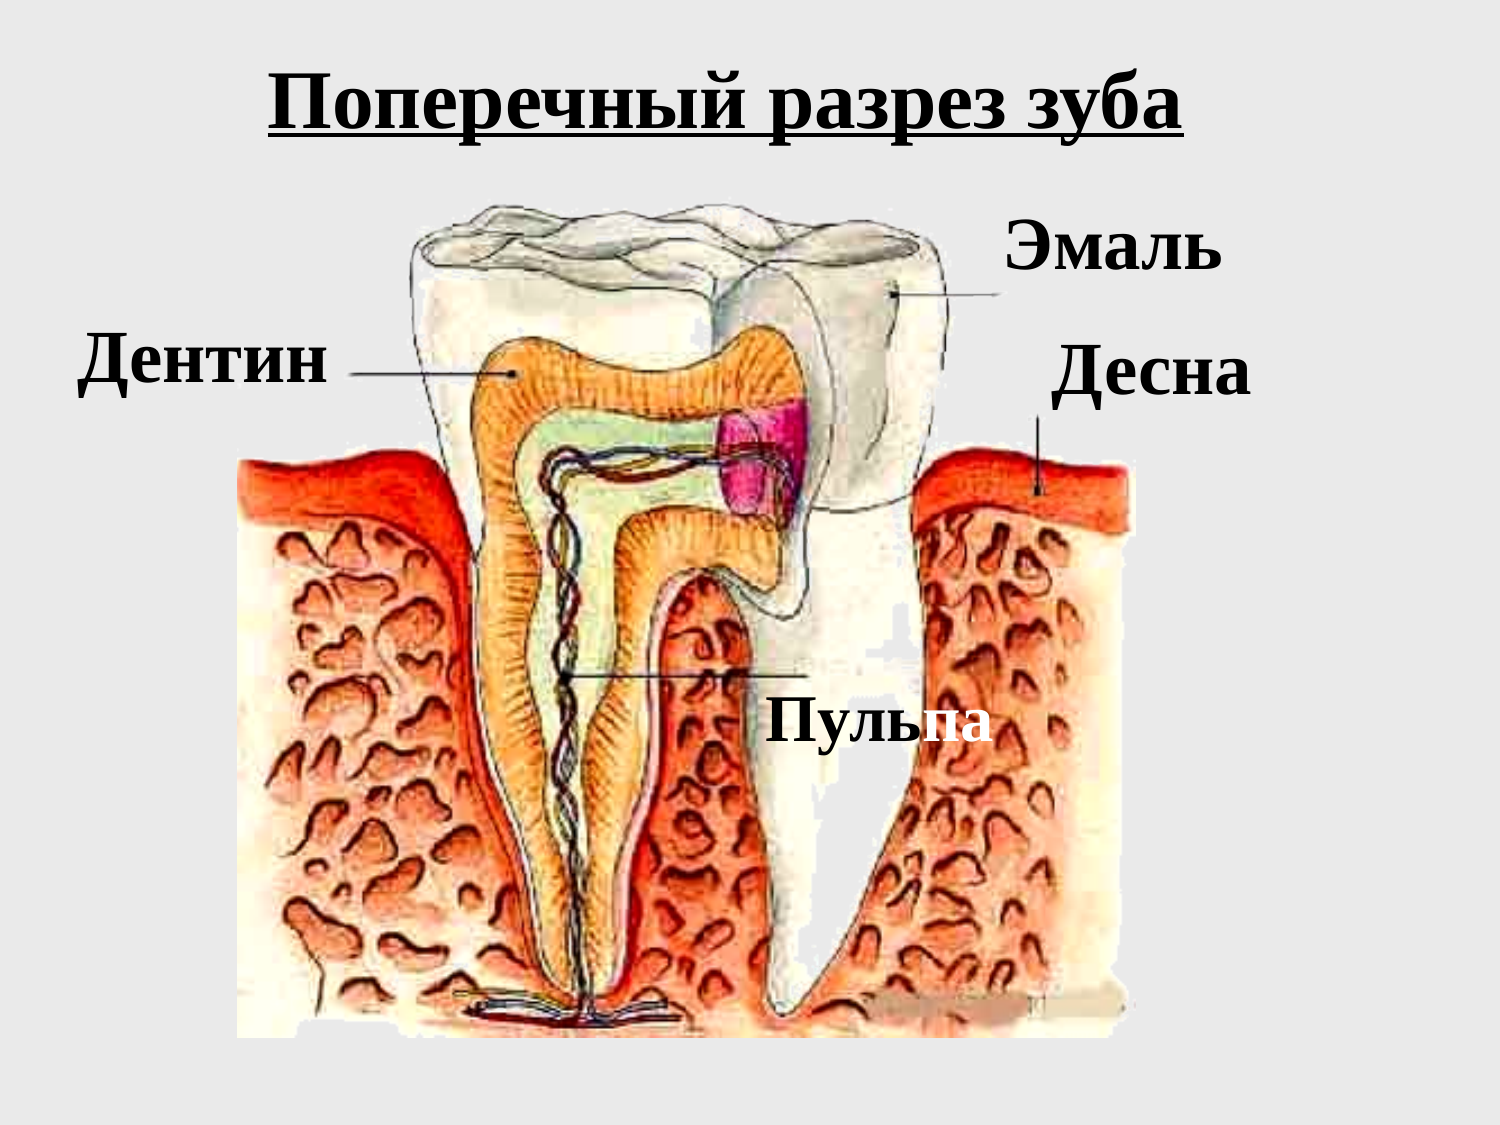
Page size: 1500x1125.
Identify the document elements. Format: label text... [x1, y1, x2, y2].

text_box Эмаль [1140, 187, 1239, 293]
picture [237, 137, 1136, 1038]
text_box Дентин [62, 299, 232, 405]
text_box Десна [1140, 312, 1268, 418]
text_box Поперечный разрез зуба [252, 37, 1199, 153]
